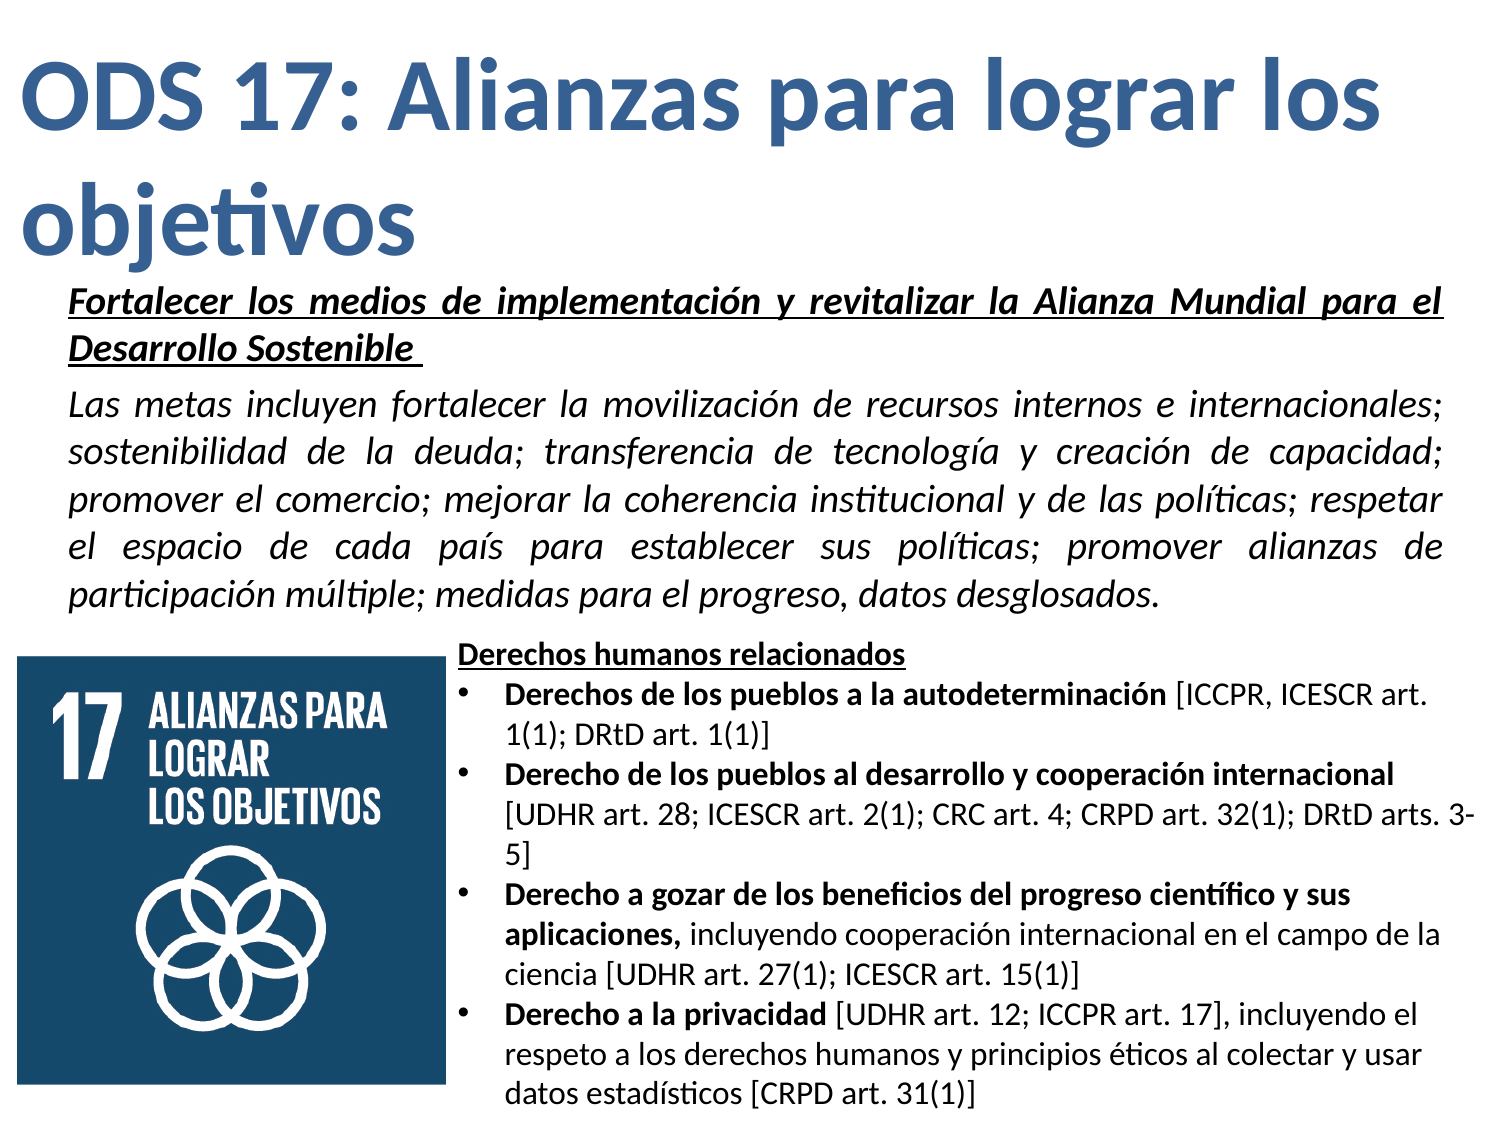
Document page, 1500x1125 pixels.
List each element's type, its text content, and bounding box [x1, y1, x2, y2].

title ODS 17: Alianzas para lograr los objetivos [5, 30, 1500, 273]
text_box Derechos humanos relacionados Derechos de los pueblos a la autodeterminación [ICCPR, ICESCR art. 1(1); DRtD art. 1(1)] Derecho de los pueblos al desarrollo y cooperación internacional [UDHR art. 28; ICESCR art. 2(1); CRC art. 4; CRPD art. 32(1); DRtD arts. 3-5] Derecho a gozar de los beneficios del progreso científico y sus aplicaciones, incluyendo cooperación internacional en el campo de la ciencia [UDHR art. 27(1); ICESCR art. 15(1)] Derecho a la privacidad [UDHR art. 12; ICCPR art. 17], incluyendo el respeto a los derechos humanos y principios éticos al colectar y usar datos estadísticos [CRPD art. 31(1)] [442, 625, 1500, 1119]
picture [17, 656, 446, 1086]
subtitle Fortalecer los medios de implementación y revitalizar la Alianza Mundial para el Desarrollo Sostenible Las metas incluyen fortalecer la movilización de recursos internos e internacionales; sostenibilidad de la deuda; transferencia de tecnología y creación de capacidad; promover el comercio; mejorar la coherencia institucional y de las políticas; respetar el espacio de cada país para establecer sus políticas; promover alianzas de participación múltiple; medidas para el progreso, datos desglosados. [53, 267, 1459, 655]
